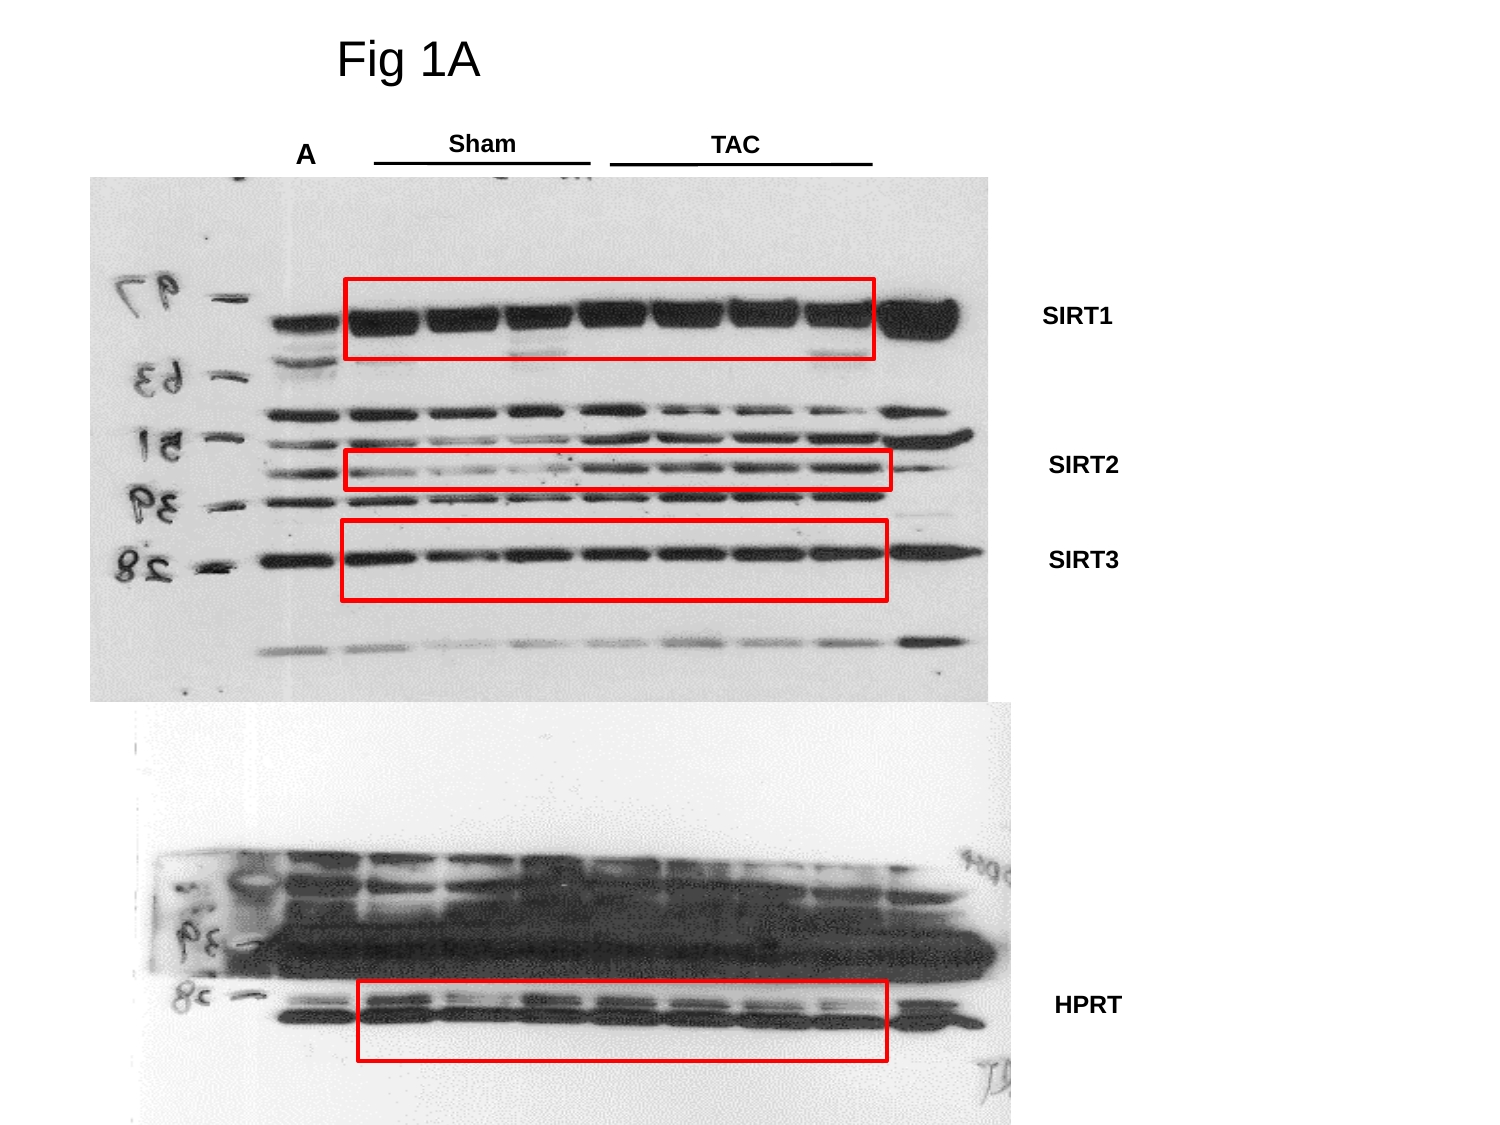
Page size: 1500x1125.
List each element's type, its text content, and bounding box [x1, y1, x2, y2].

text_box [89, 176, 989, 703]
text_box HPRT [1039, 980, 1244, 1026]
text_box Sham [433, 120, 638, 165]
text_box SIRT3 [1033, 535, 1238, 581]
text_box Fig 1A [321, 19, 988, 94]
text_box SIRT2 [1033, 441, 1238, 487]
text_box SIRT1 [1027, 292, 1232, 337]
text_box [112, 701, 1012, 1125]
text_box A [280, 128, 332, 175]
text_box TAC [696, 121, 901, 167]
